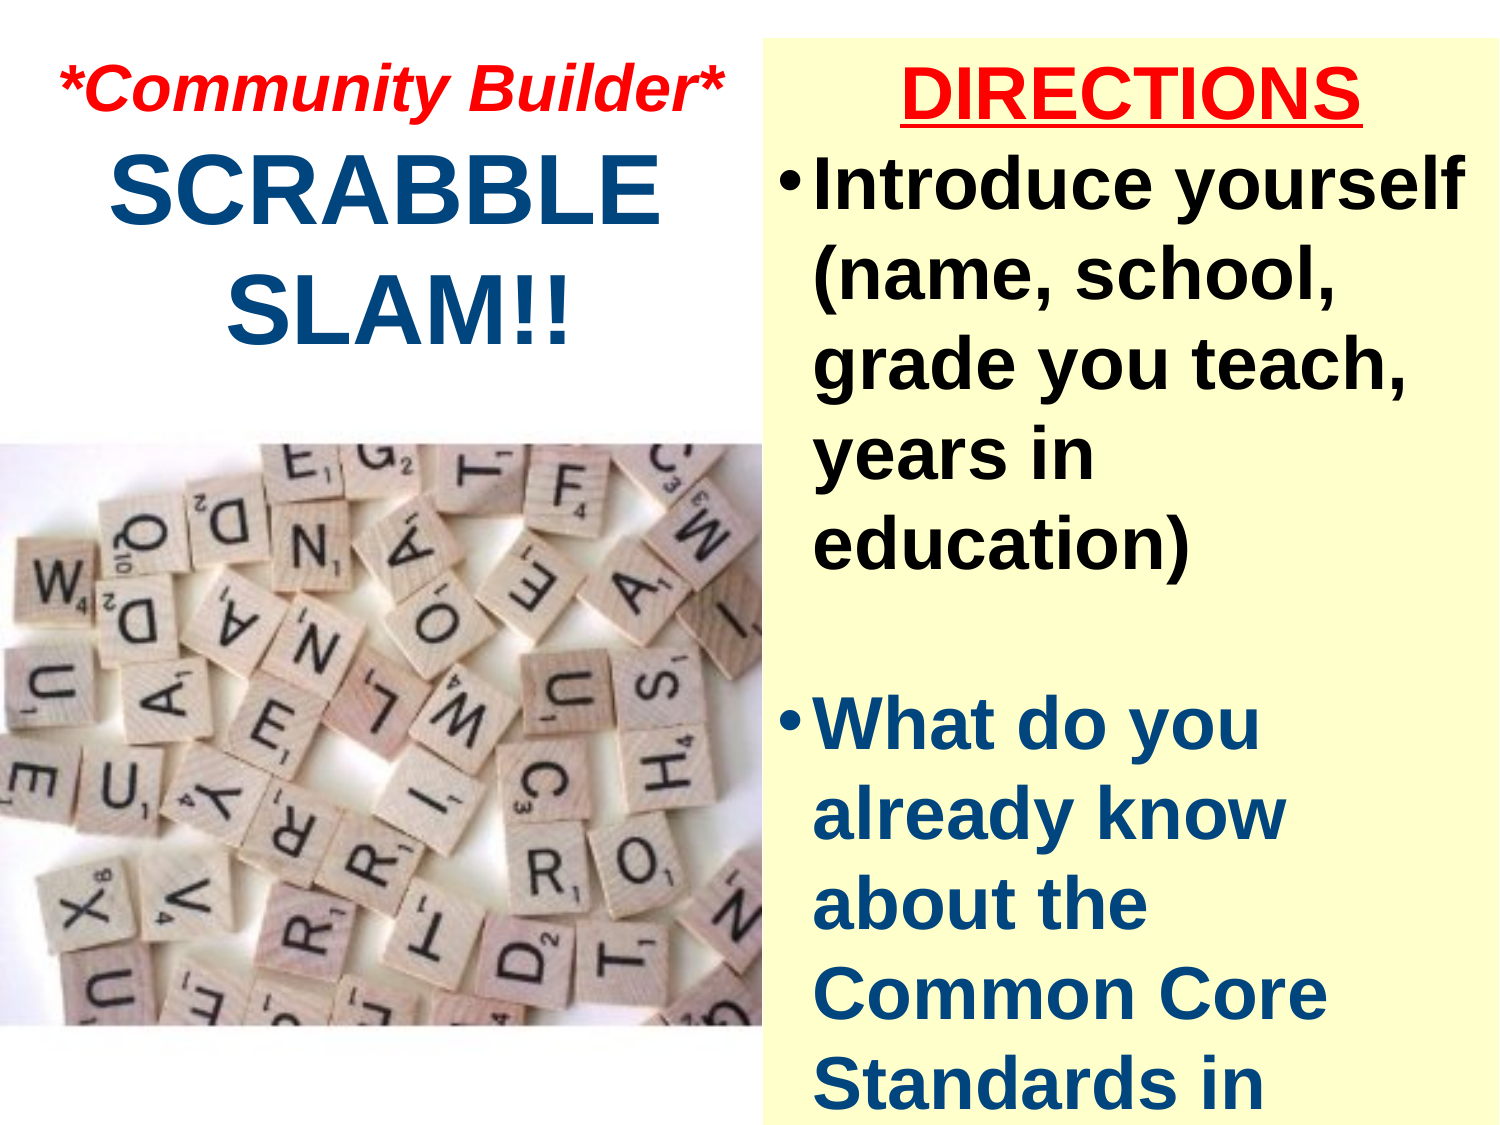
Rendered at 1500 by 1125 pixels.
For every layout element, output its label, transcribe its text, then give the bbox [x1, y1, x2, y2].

text_box DIRECTIONS Introduce yourself (name, school, grade you teach, years in education) What do you already know about the Common Core Standards in Reading? [762, 37, 1500, 1125]
picture [0, 349, 763, 1125]
text_box *Community Builder* SCRABBLE SLAM!! [37, 37, 762, 349]
